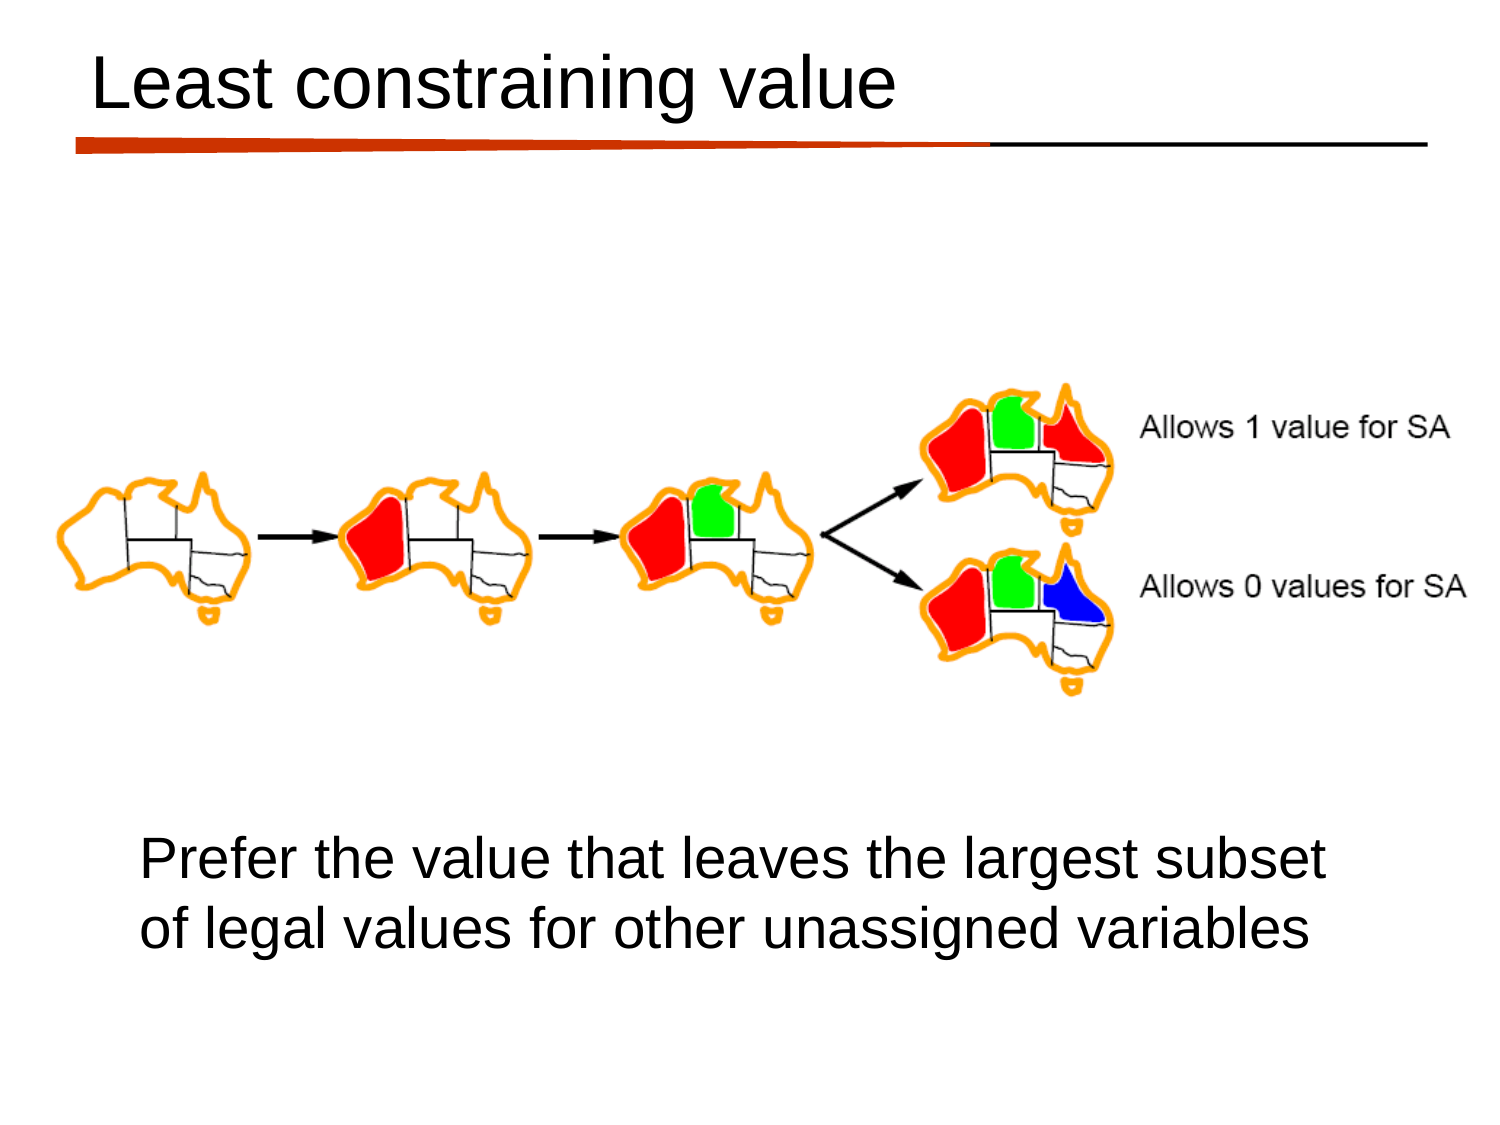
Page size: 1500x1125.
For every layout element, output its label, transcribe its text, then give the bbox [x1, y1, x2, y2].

title Least constraining value [74, 24, 1426, 133]
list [49, 349, 1482, 713]
text_box Prefer the value that leaves the largest subset of legal values for other unassigned variables [125, 812, 1350, 968]
